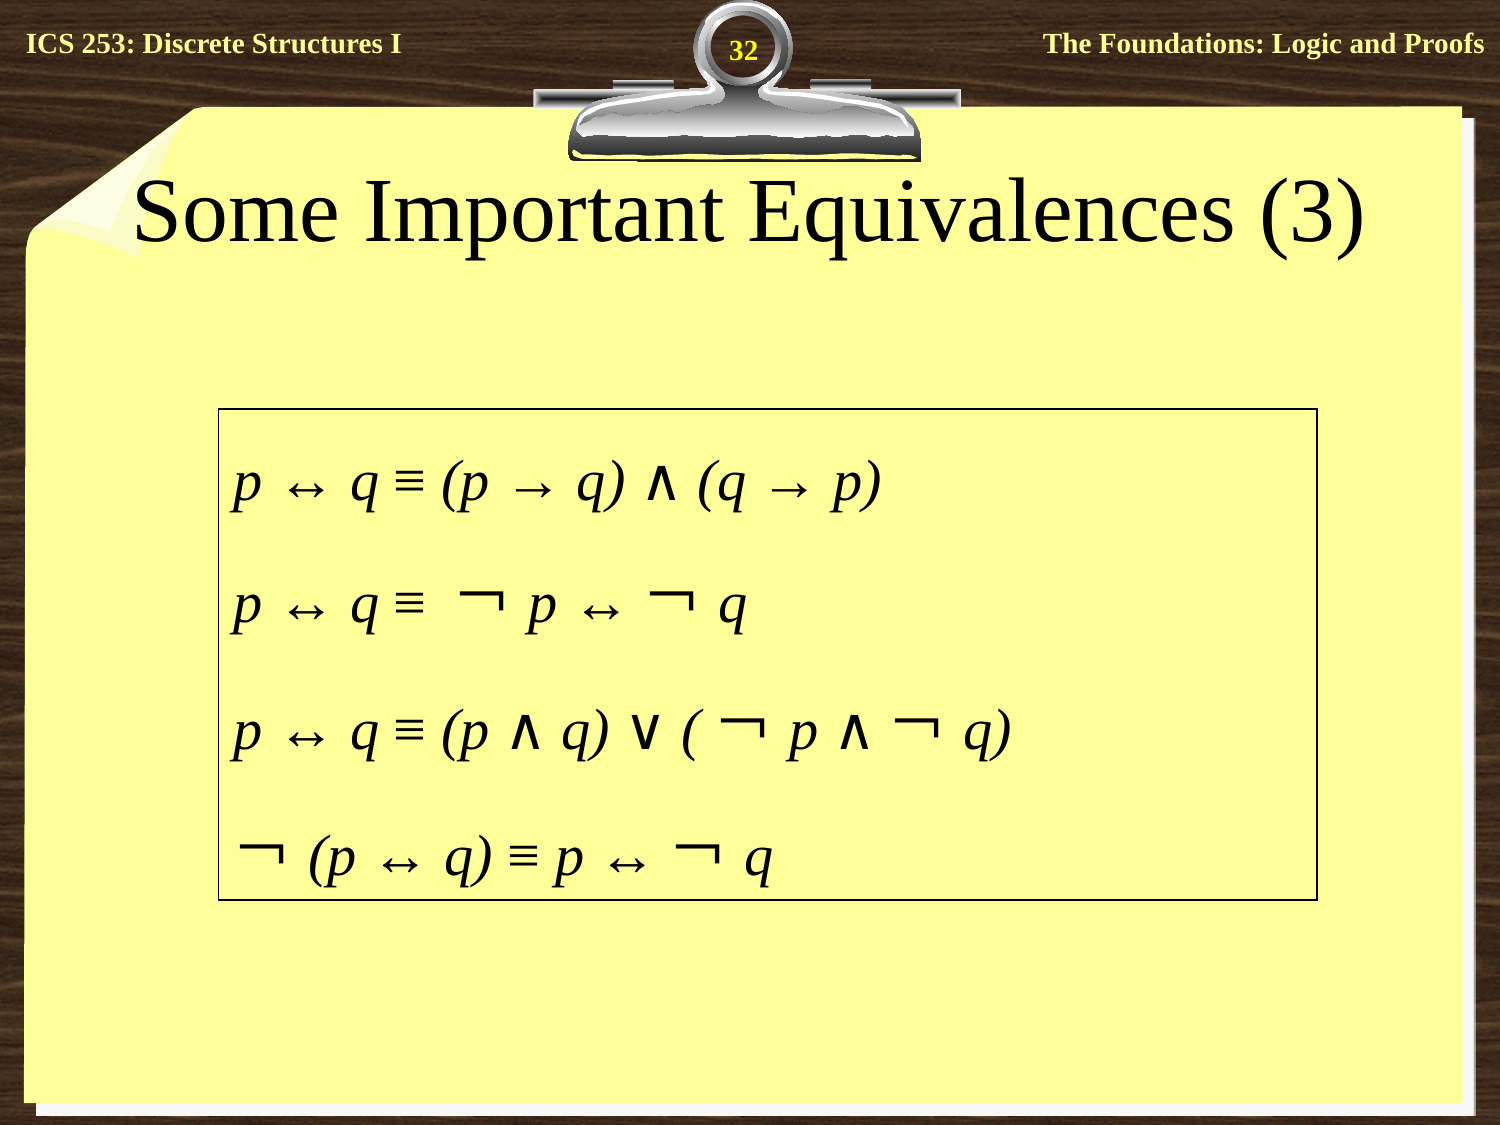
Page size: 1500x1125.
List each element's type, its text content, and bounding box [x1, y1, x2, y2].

title Some Important Equivalences (3) [112, 142, 1388, 268]
picture [0, 0, 1500, 1125]
slide_number 32 [423, 6, 774, 92]
table_header p ↔ q ≡ (p → q) ∧ (q → p) p ↔ q ≡ ￢p ↔￢q p ↔ q ≡ (p ∧ q) ∨ (￢p ∧￢q) ￢(p ↔ q) ≡ p ↔￢q [219, 410, 1316, 899]
